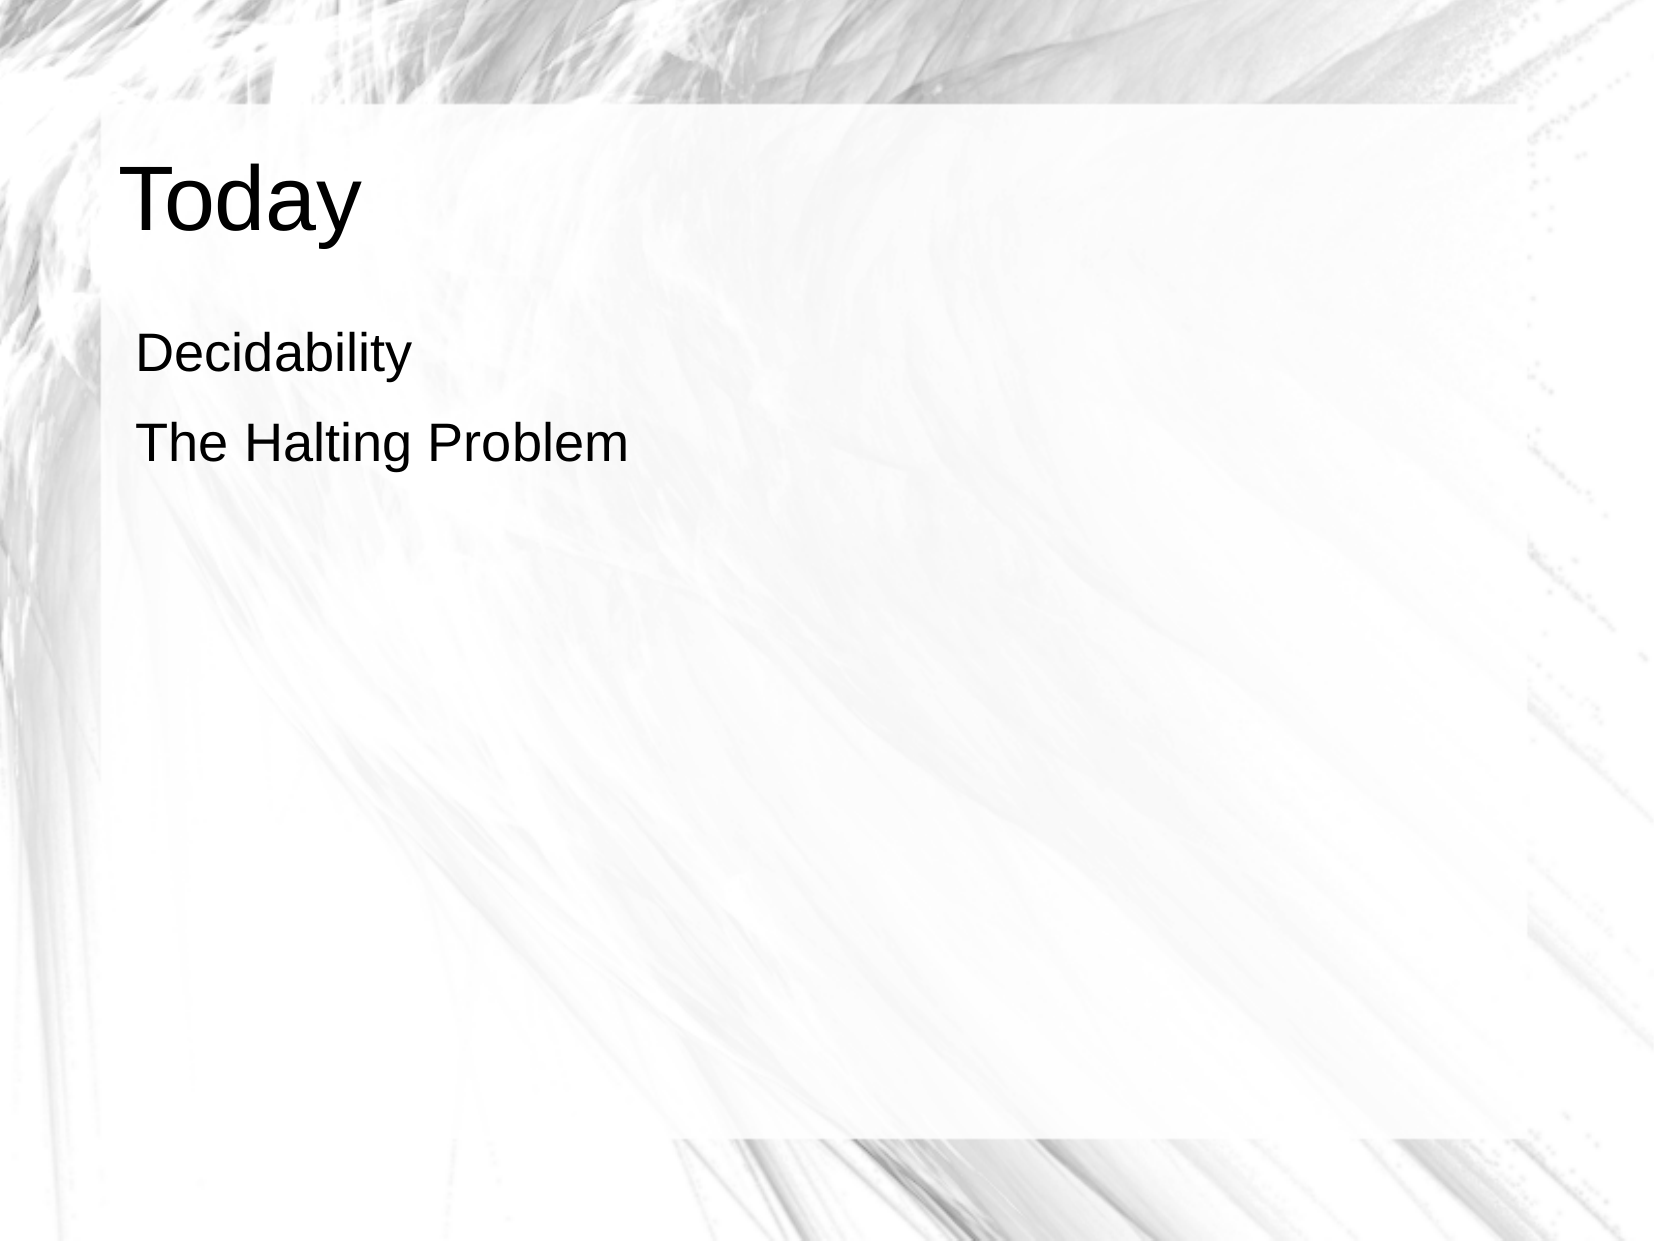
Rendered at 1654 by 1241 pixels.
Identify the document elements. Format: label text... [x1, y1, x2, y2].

list Decidability The Halting Problem [118, 319, 1571, 1109]
picture [0, 0, 1654, 1241]
title Today [118, 93, 1506, 299]
